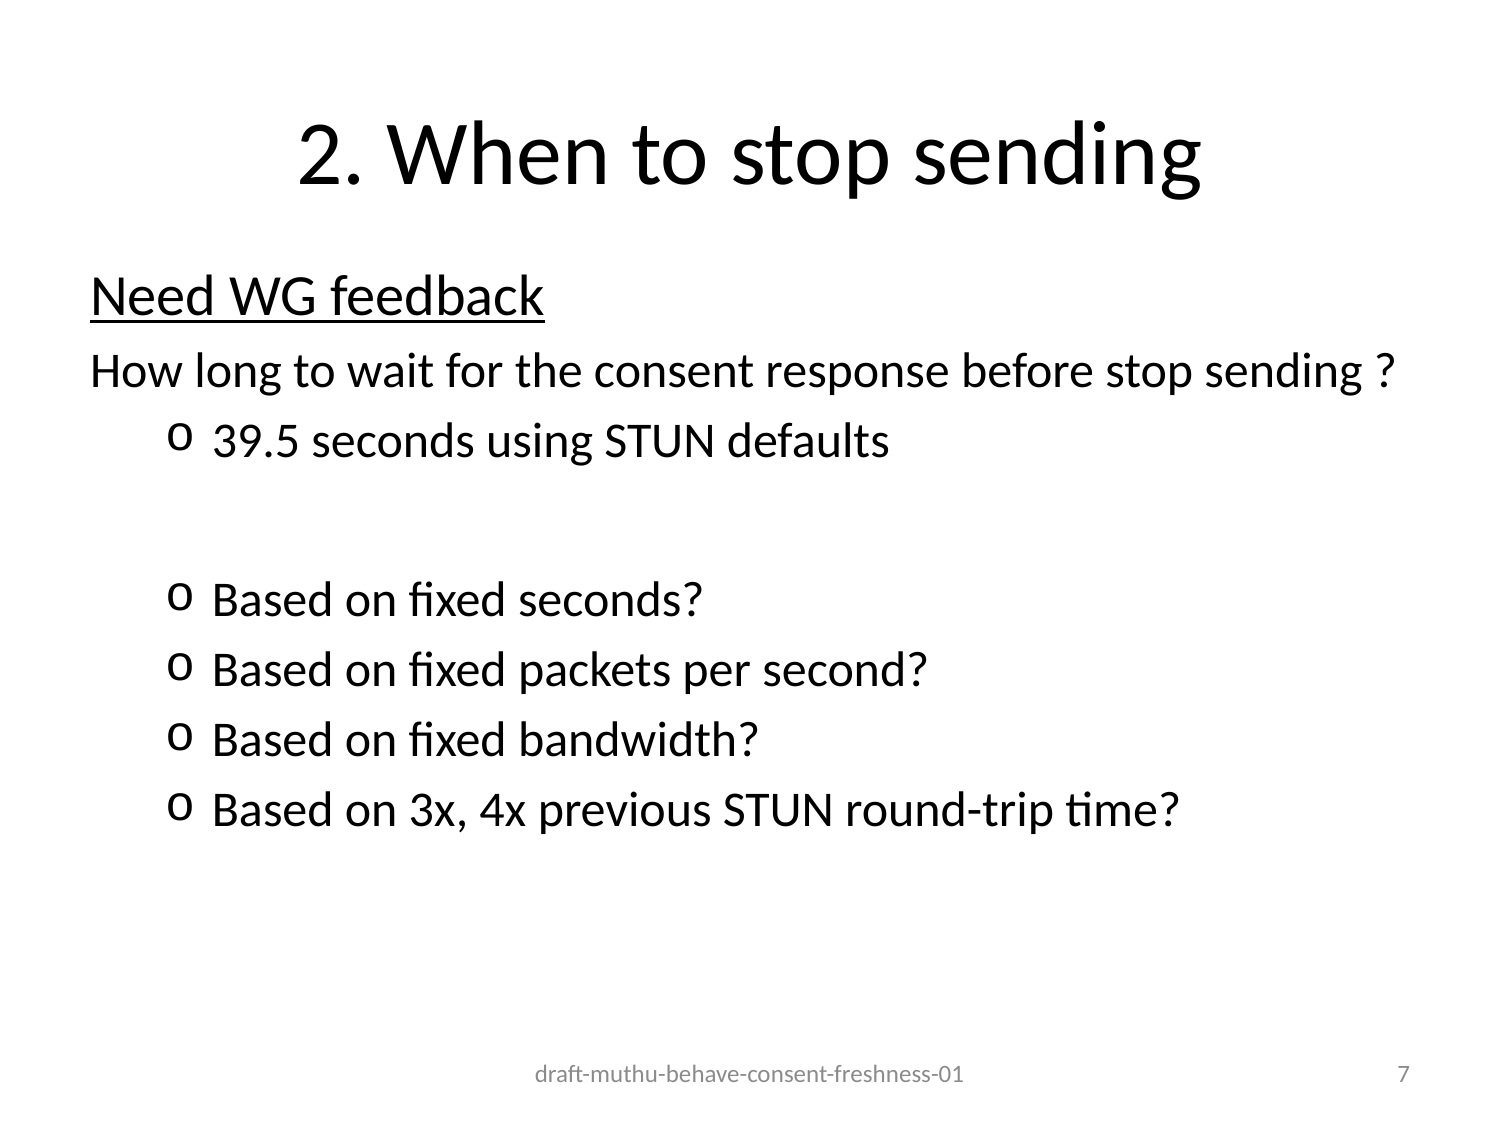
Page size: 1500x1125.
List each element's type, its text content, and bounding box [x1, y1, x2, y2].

title 2. When to stop sending [74, 69, 1426, 226]
slide_number 7 [1074, 1042, 1425, 1103]
list Need WG feedback How long to wait for the consent response before stop sending ? 39.5 seconds using STUN defaults Based on fixed seconds? Based on fixed packets per second? Based on fixed bandwidth? Based on 3x, 4x previous STUN round-trip time? [74, 249, 1426, 1051]
footer draft-muthu-behave-consent-freshness-01 [512, 1042, 988, 1103]
